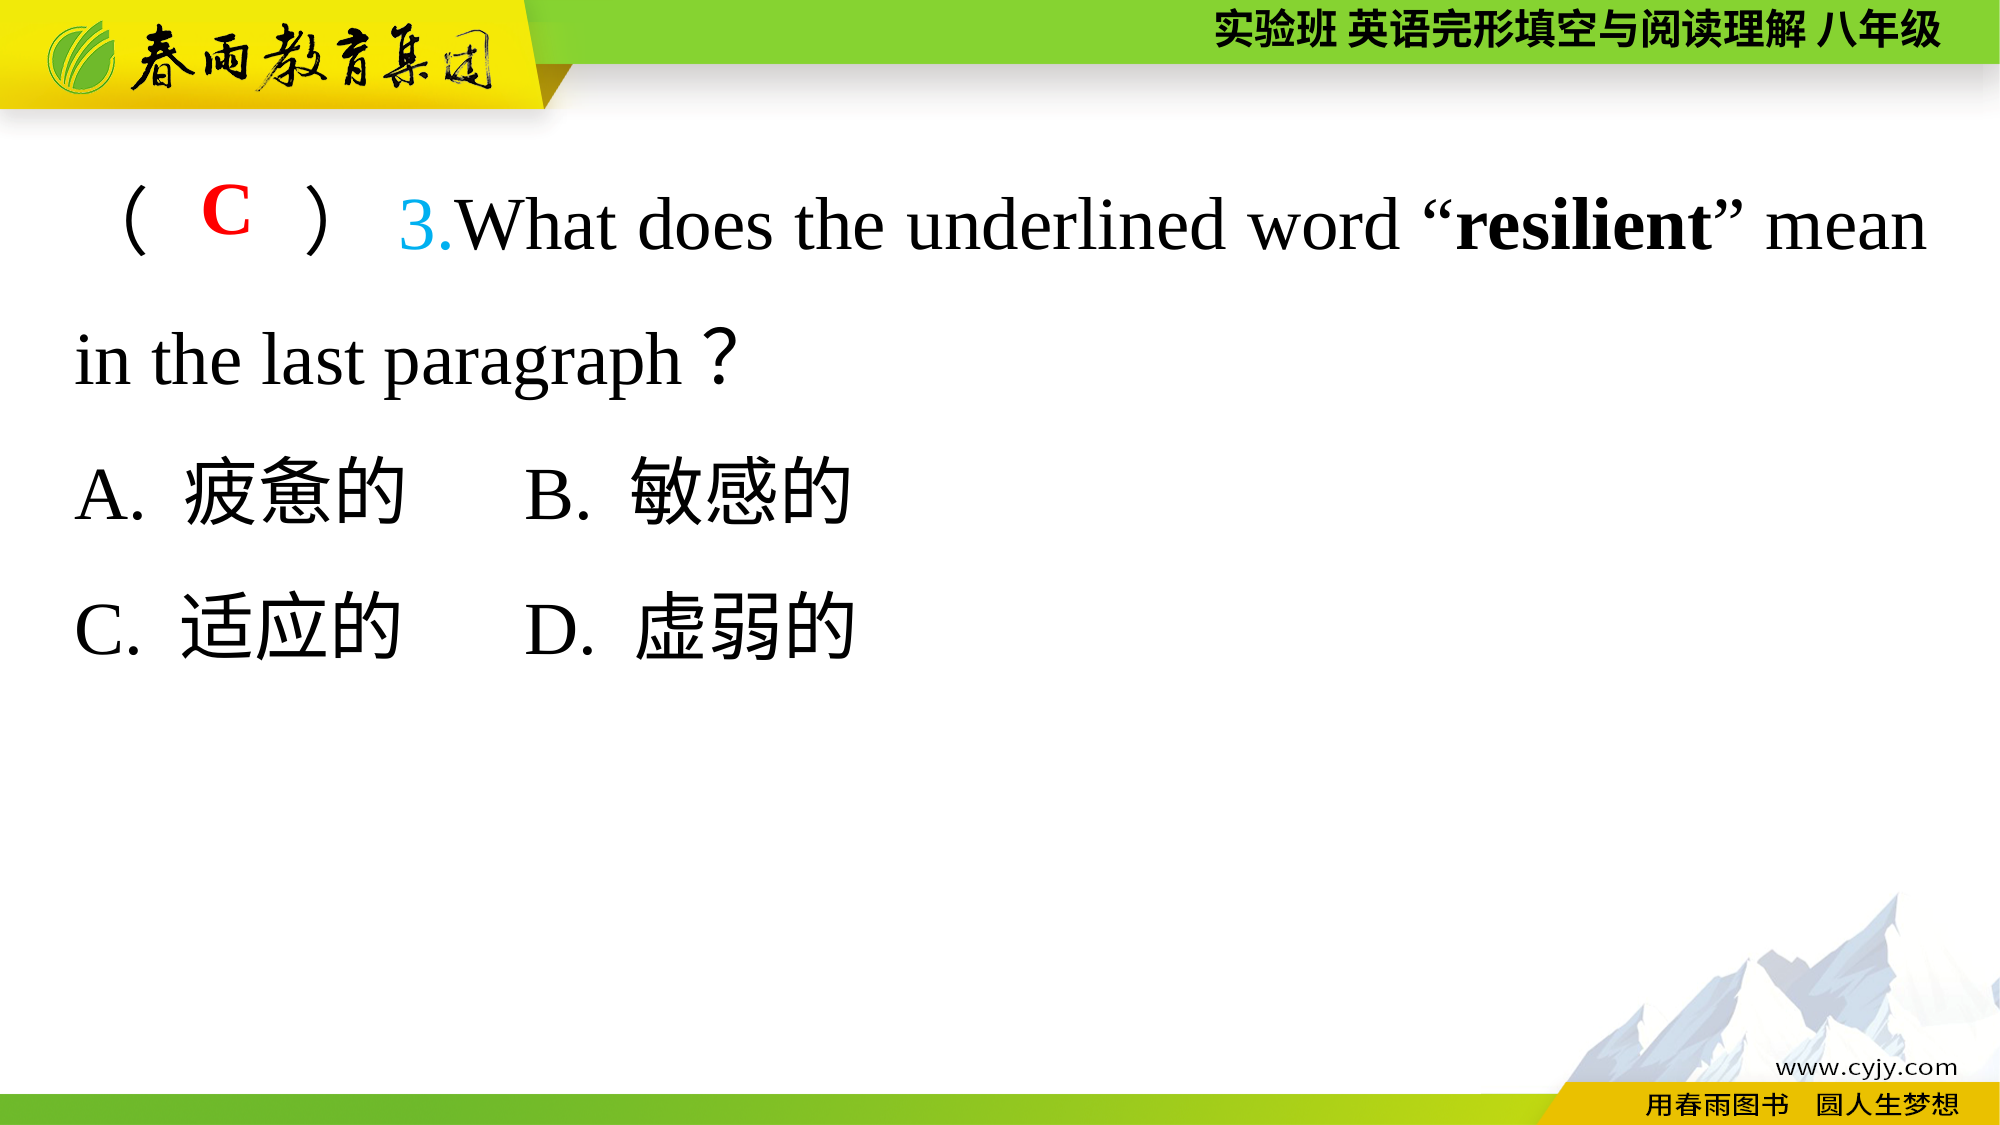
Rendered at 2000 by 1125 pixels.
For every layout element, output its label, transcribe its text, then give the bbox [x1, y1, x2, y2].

text_box C [185, 152, 270, 257]
list （ ）3.What does the underlined word “resilient” mean in the last paragraph？ A. 疲惫的 B. 敏感的 C. 适应的 D. 虚弱的 [59, 122, 1944, 683]
picture [0, 0, 2000, 1125]
